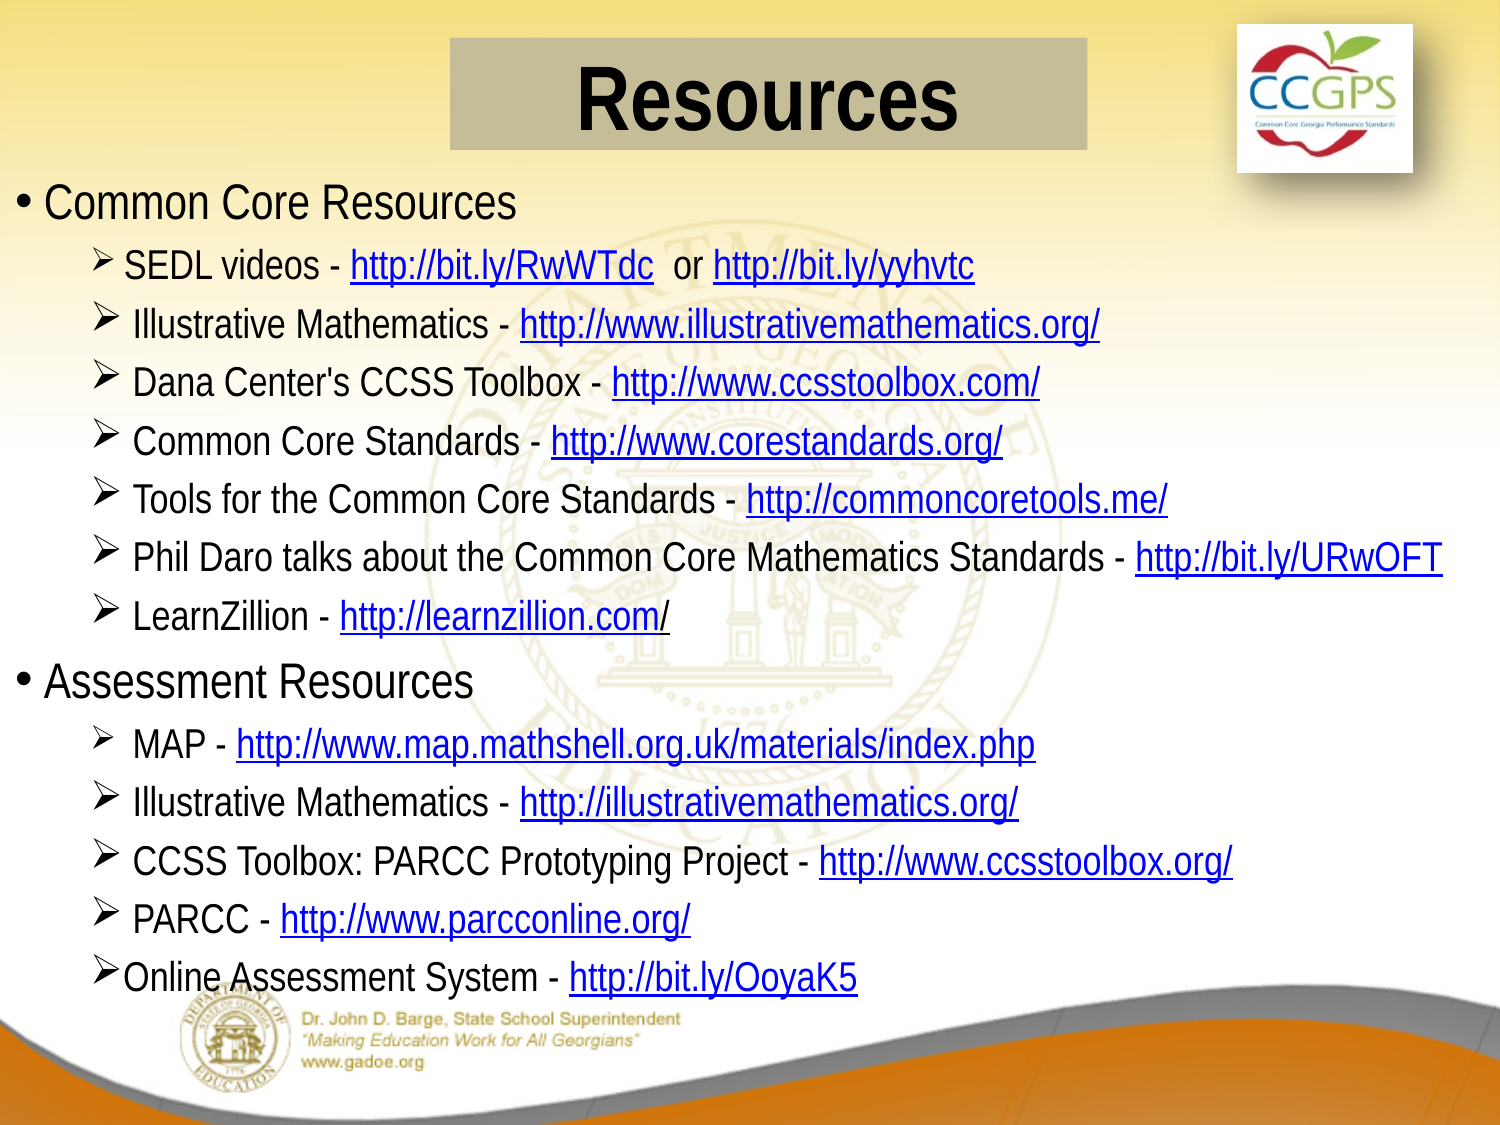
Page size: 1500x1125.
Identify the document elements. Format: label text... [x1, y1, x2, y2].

subtitle Common Core Resources SEDL videos - http://bit.ly/RwWTdc or http://bit.ly/yyhvtc Illustrative Mathematics - http://www.illustrativemathematics.org/ Dana Center's CCSS Toolbox - http://www.ccsstoolbox.com/ Common Core Standards - http://www.corestandards.org/ Tools for the Common Core Standards - http://commoncoretools.me/ Phil Daro talks about the Common Core Mathematics Standards - http://bit.ly/URwOFT LearnZillion - http://learnzillion.com/ Assessment Resources MAP - http://www.map.mathshell.org.uk/materials/index.php Illustrative Mathematics - http://illustrativemathematics.org/ CCSS Toolbox: PARCC Prototyping Project - http://www.ccsstoolbox.org/ PARCC - http://www.parcconline.org/ Online Assessment System - http://bit.ly/OoyaK5 [0, 162, 1500, 1013]
title Resources [449, 37, 1088, 151]
picture [0, 0, 1500, 173]
picture [0, 1013, 1500, 1125]
